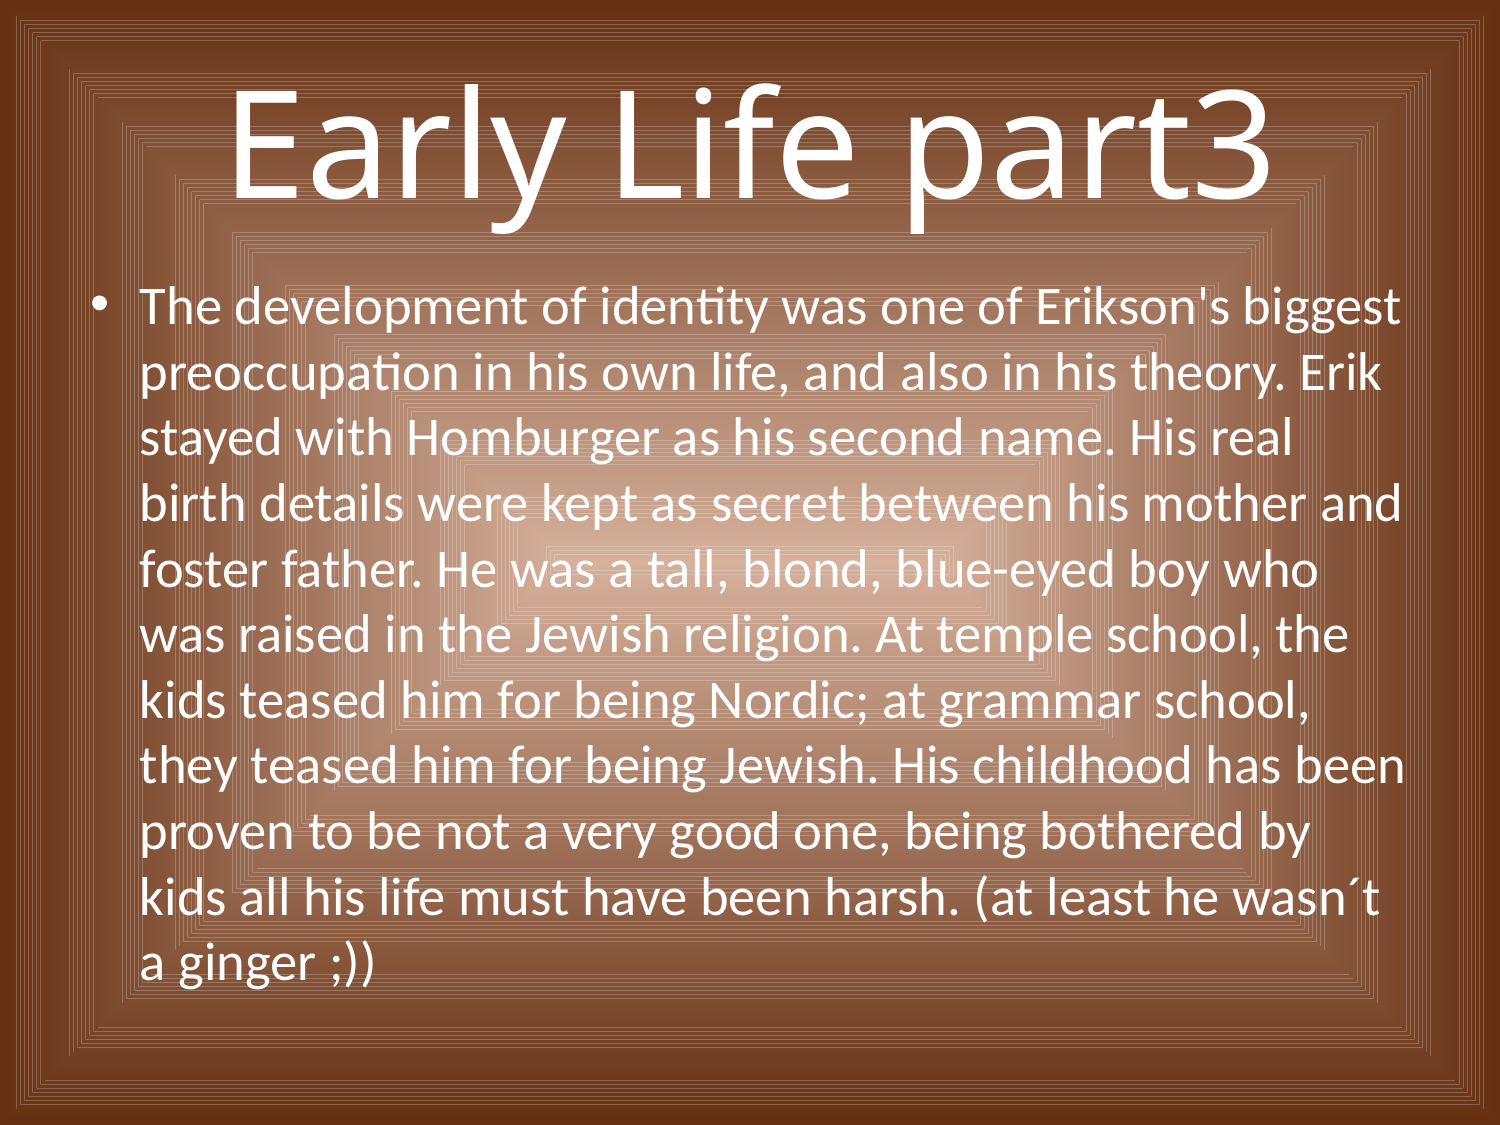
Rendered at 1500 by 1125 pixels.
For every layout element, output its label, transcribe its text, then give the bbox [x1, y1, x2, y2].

title Early Life part3 [75, 45, 1425, 233]
list The development of identity was one of Erikson's biggest preoccupation in his own life, and also in his theory. Erik stayed with Homburger as his second name. His real birth details were kept as secret between his mother and foster father. He was a tall, blond, blue-eyed boy who was raised in the Jewish religion. At temple school, the kids teased him for being Nordic; at grammar school, they teased him for being Jewish. His childhood has been proven to be not a very good one, being bothered by kids all his life must have been harsh. (at least he wasn´t a ginger ;)) [75, 262, 1425, 1005]
